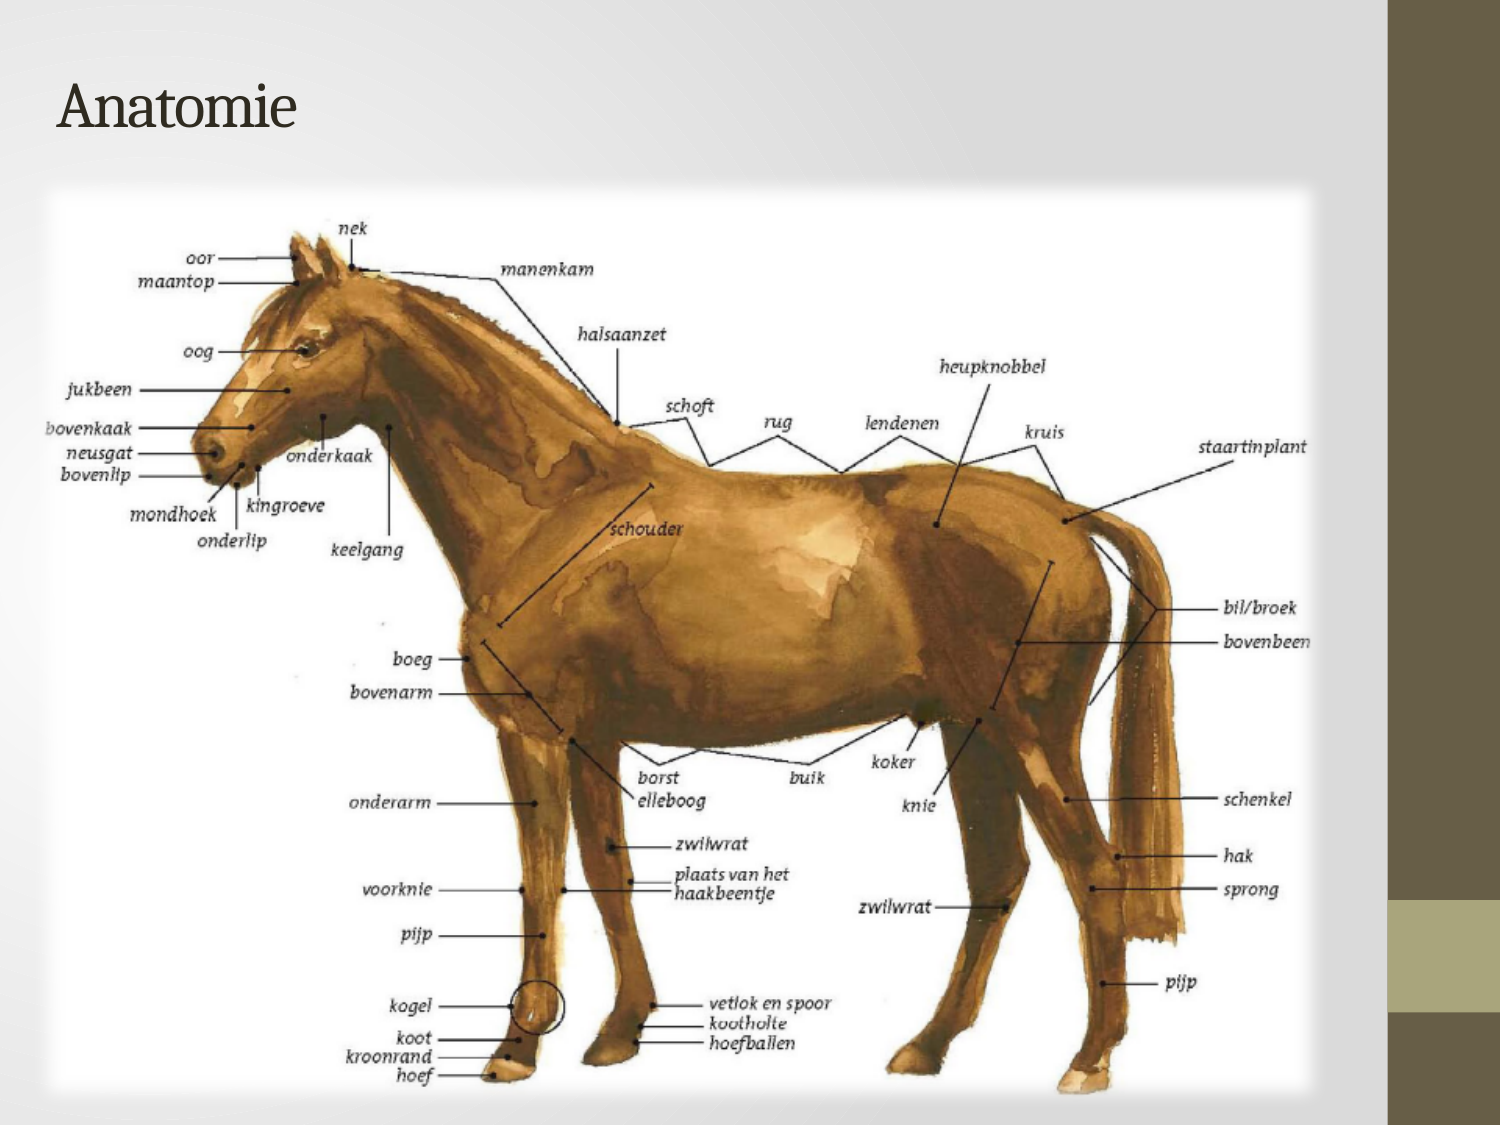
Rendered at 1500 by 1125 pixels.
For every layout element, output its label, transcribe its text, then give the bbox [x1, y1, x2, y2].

title Anatomie [41, 54, 1342, 149]
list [31, 172, 1330, 1112]
